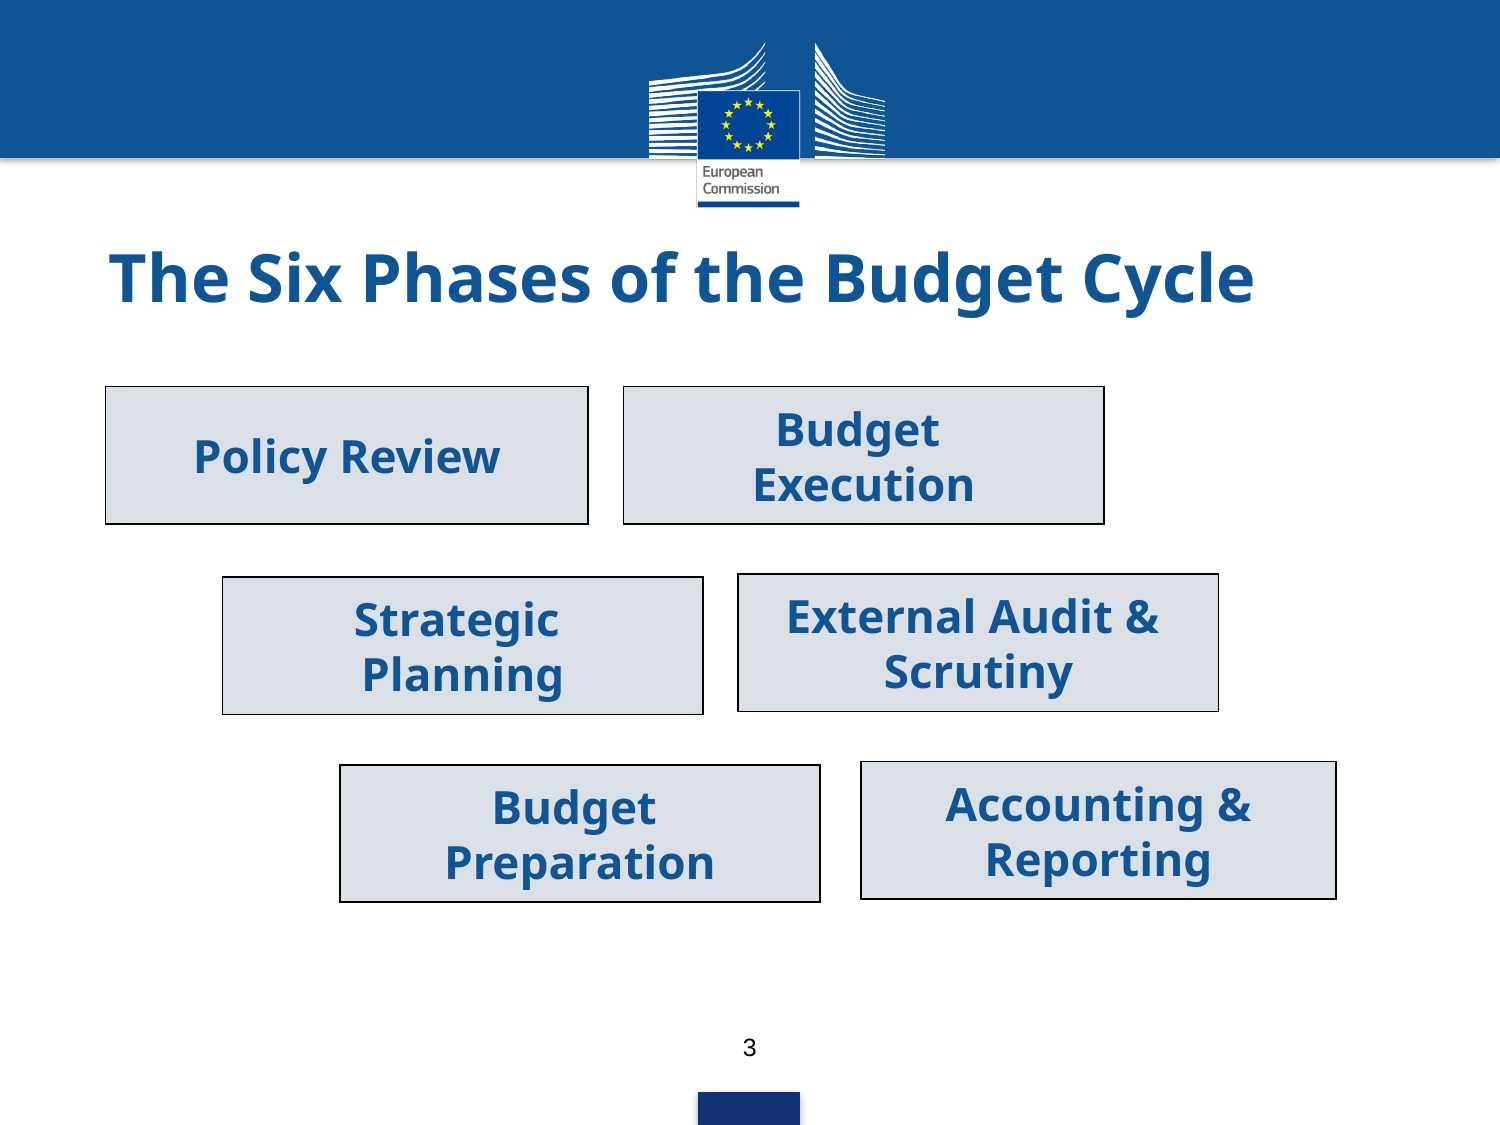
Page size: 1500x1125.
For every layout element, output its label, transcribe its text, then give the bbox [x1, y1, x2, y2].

text_box Accounting & Reporting [860, 761, 1336, 900]
text_box Budget Preparation [339, 764, 821, 903]
slide_number 3 [512, 1024, 988, 1103]
picture [649, 42, 885, 208]
text_box Strategic Planning [222, 577, 703, 715]
text_box Budget Execution [623, 386, 1104, 525]
text_box Policy Review [105, 386, 589, 525]
text_box The Six Phases of the Budget Cycle [93, 228, 1457, 329]
text_box External Audit & Scrutiny [738, 574, 1219, 712]
